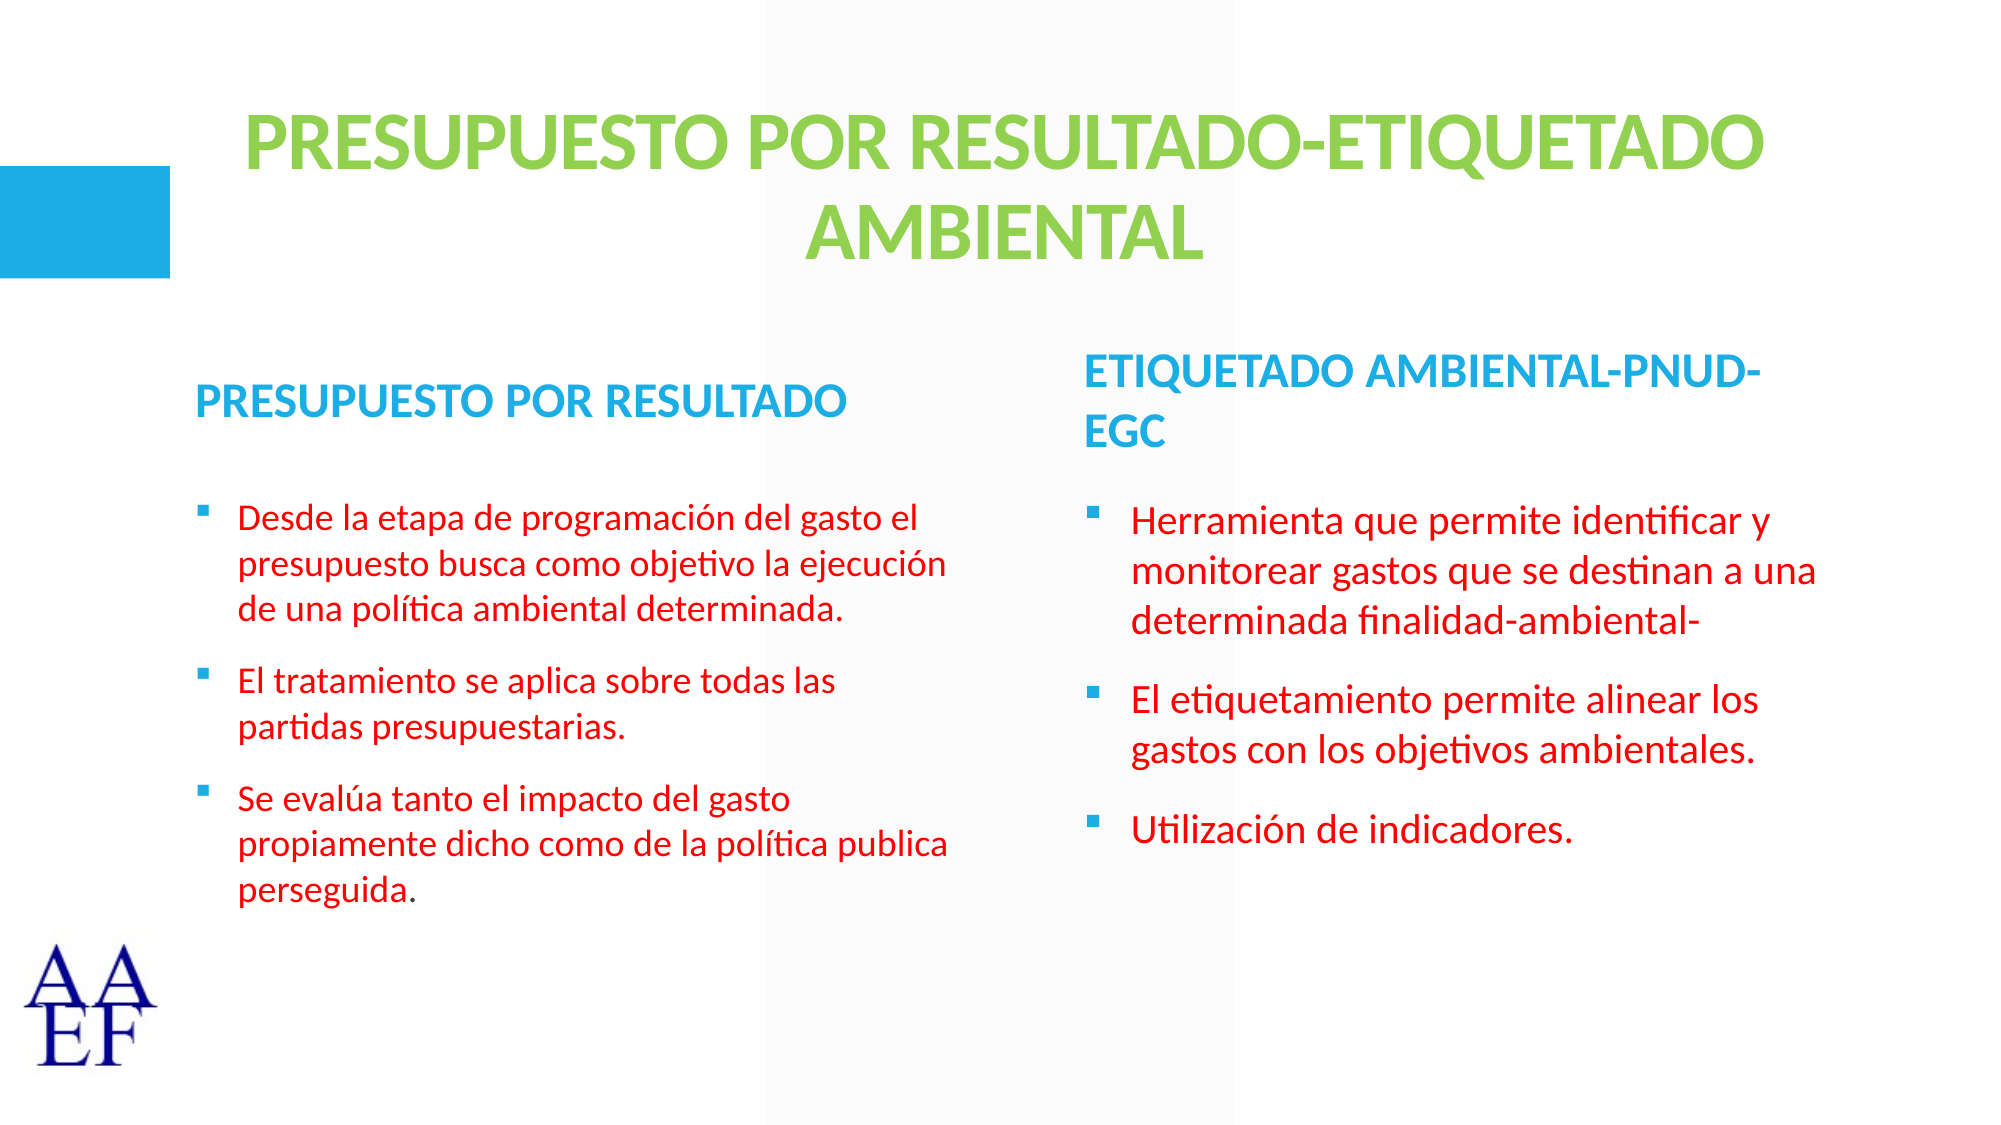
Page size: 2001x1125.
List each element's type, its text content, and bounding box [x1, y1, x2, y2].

picture [23, 924, 158, 1088]
list ETIQUETADO AMBIENTAL-PNUD-EGC [1068, 337, 1830, 459]
list Presupuesto por resultado [180, 337, 942, 459]
title PRESUPUESTO POR RESULTADO-ETIQUETADO AMBIENTAL [180, 47, 1830, 285]
list Desde la etapa de programación del gasto el presupuesto busca como objetivo la ejecución de una política ambiental determinada. El tratamiento se aplica sobre todas las partidas presupuestarias. Se evalúa tanto el impacto del gasto propiamente dicho como de la política publica perseguida. [194, 485, 956, 963]
list Herramienta que permite identificar y monitorear gastos que se destinan a una determinada finalidad-ambiental- El etiquetamiento permite alinear los gastos con los objetivos ambientales. Utilización de indicadores. [1083, 485, 1845, 963]
